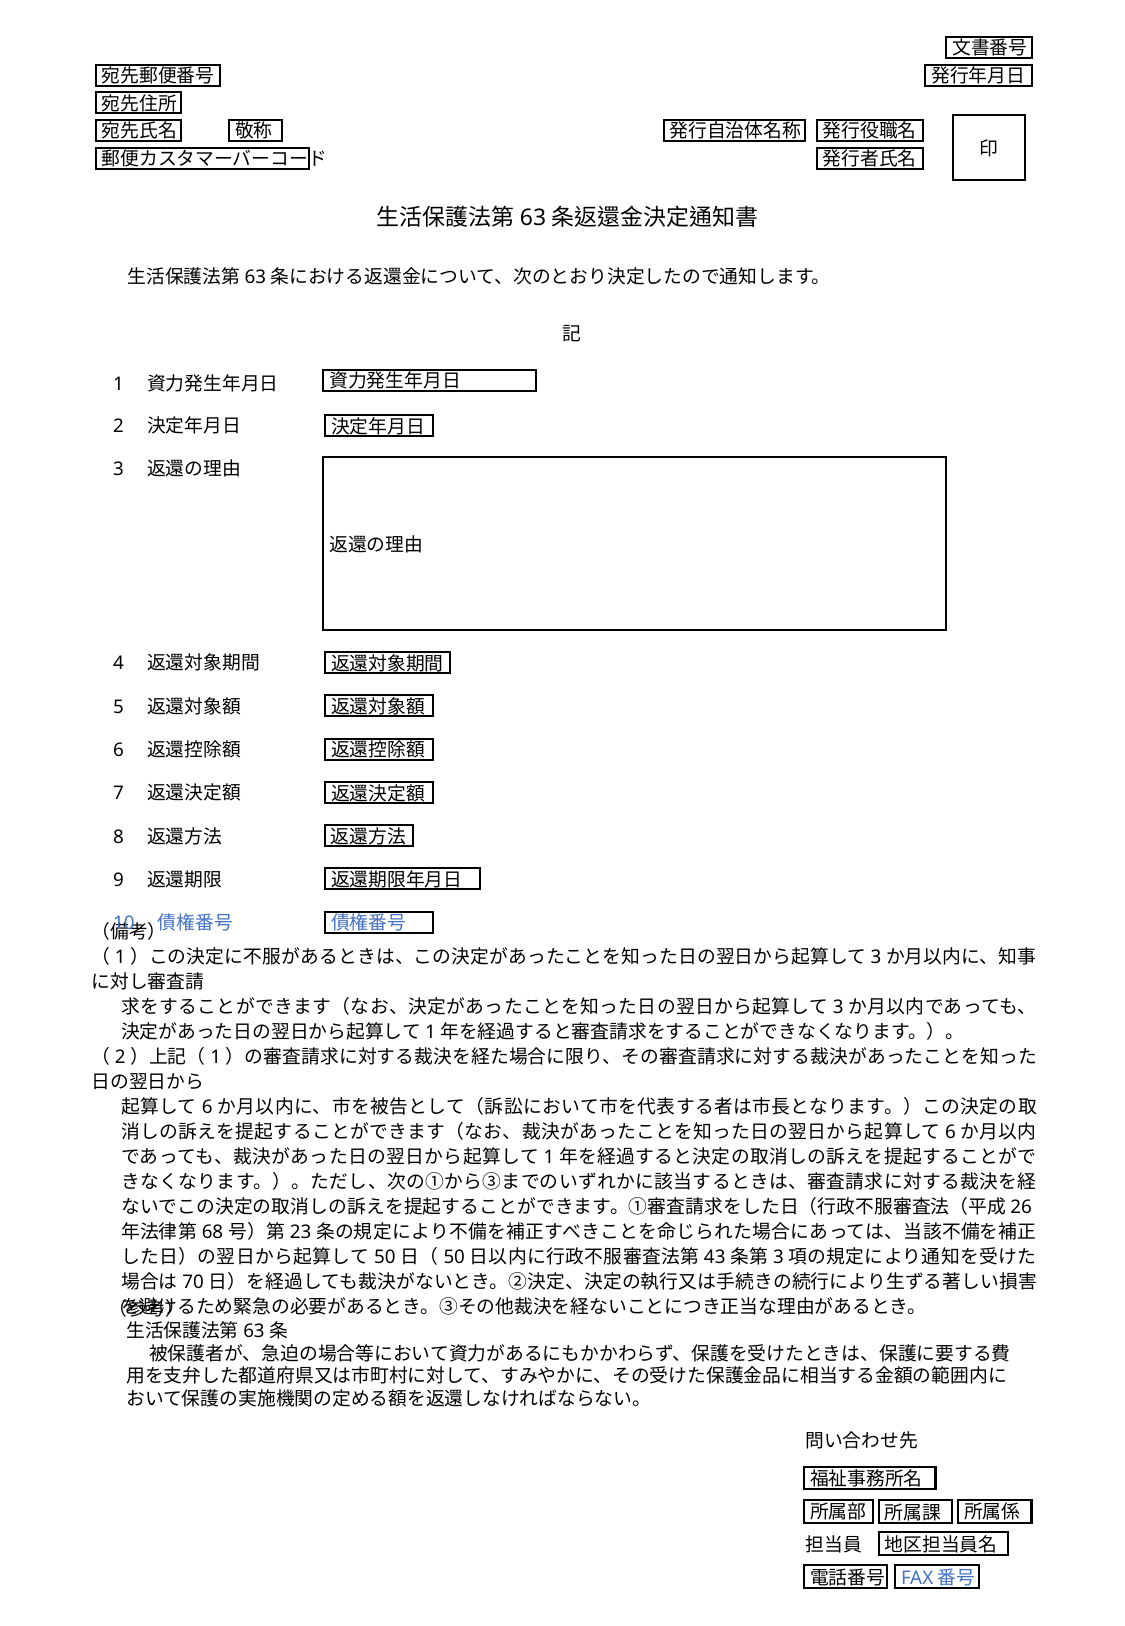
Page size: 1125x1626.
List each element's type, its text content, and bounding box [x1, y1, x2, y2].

text_box （参考） [94, 1318, 240, 1327]
text_box 8 返還方法 [98, 805, 1037, 848]
text_box 3 返還の理由 [98, 438, 1037, 487]
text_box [925, 36, 1032, 86]
text_box 7 返還決定額 [98, 762, 1037, 805]
text_box 4 返還対象期間 [98, 632, 1037, 681]
text_box 返還対象期間 [324, 651, 451, 674]
text_box 5 返還対象額 [98, 681, 1037, 718]
text_box 10 債権番号 [98, 892, 1037, 941]
text_box 9 返還期限 [98, 848, 1037, 892]
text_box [790, 1421, 1032, 1589]
text_box （備考） （1）この決定に不服があるときは、この決定があったことを知った日の翌日から起算して3か月以内に、知事に対し審査請 求をすることができます（なお、決定があったことを知った日の翌日から起算して3か月以内であっても、決定があった日の翌日から起算して1年を経過すると審査請求をすることができなくなります。）。 （2）上記（1）の審査請求に対する裁決を経た場合に限り、その審査請求に対する裁決があったことを知った日の翌日から 起算して6か月以内に、市を被告として（訴訟において市を代表する者は市長となります。）この決定の取消しの訴えを提起することができます（なお、裁決があったことを知った日の翌日から起算して6か月以内であっても、裁決があった日の翌日から起算して1年を経過すると決定の取消しの訴えを提起することができなくなります。）。ただし、次の①から③までのいずれかに該当するときは、審査請求に対する裁決を経ないでこの決定の取消しの訴えを提起することができます。①審査請求をした日（行政不服審査法（平成26年法律第68号）第23条の規定により不備を補正すべきことを命じられた場合にあっては、当該不備を補正した日）の翌日から起算して50日（50日以内に行政不服審査法第43条第3項の規定により通知を受けた場合は70日）を経過しても裁決がないとき。②決定、決定の執行又は手続きの続行により生ずる著しい損害を避けるため緊急の必要があるとき。③その他裁決を経ないことにつき正当な理由があるとき。 [91, 917, 1037, 1318]
text_box 2 決定年月日 [98, 395, 1037, 438]
text_box 1 資力発生年月日 [98, 352, 1037, 395]
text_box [95, 64, 309, 169]
text_box 記 [99, 314, 1045, 352]
text_box 6 返還控除額 [98, 718, 1037, 762]
text_box 生活保護法第63条返還金決定通知書 [95, 195, 1041, 238]
text_box 生活保護法第63条における返還金について、次のとおり決定したので通知します。 [93, 256, 1039, 295]
text_box 生活保護法第63条 被保護者が、急迫の場合等において資力があるにもかかわらず、保護を受けたときは、保護に要する費用を支弁した都道府県又は市町村に対して、すみやかに、その受けた保護金品に相当する金額の範囲内において保護の実施機関の定める額を返還しなければならない。 [111, 1318, 1037, 1417]
text_box 返還の理由 [322, 487, 947, 631]
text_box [663, 114, 1025, 181]
